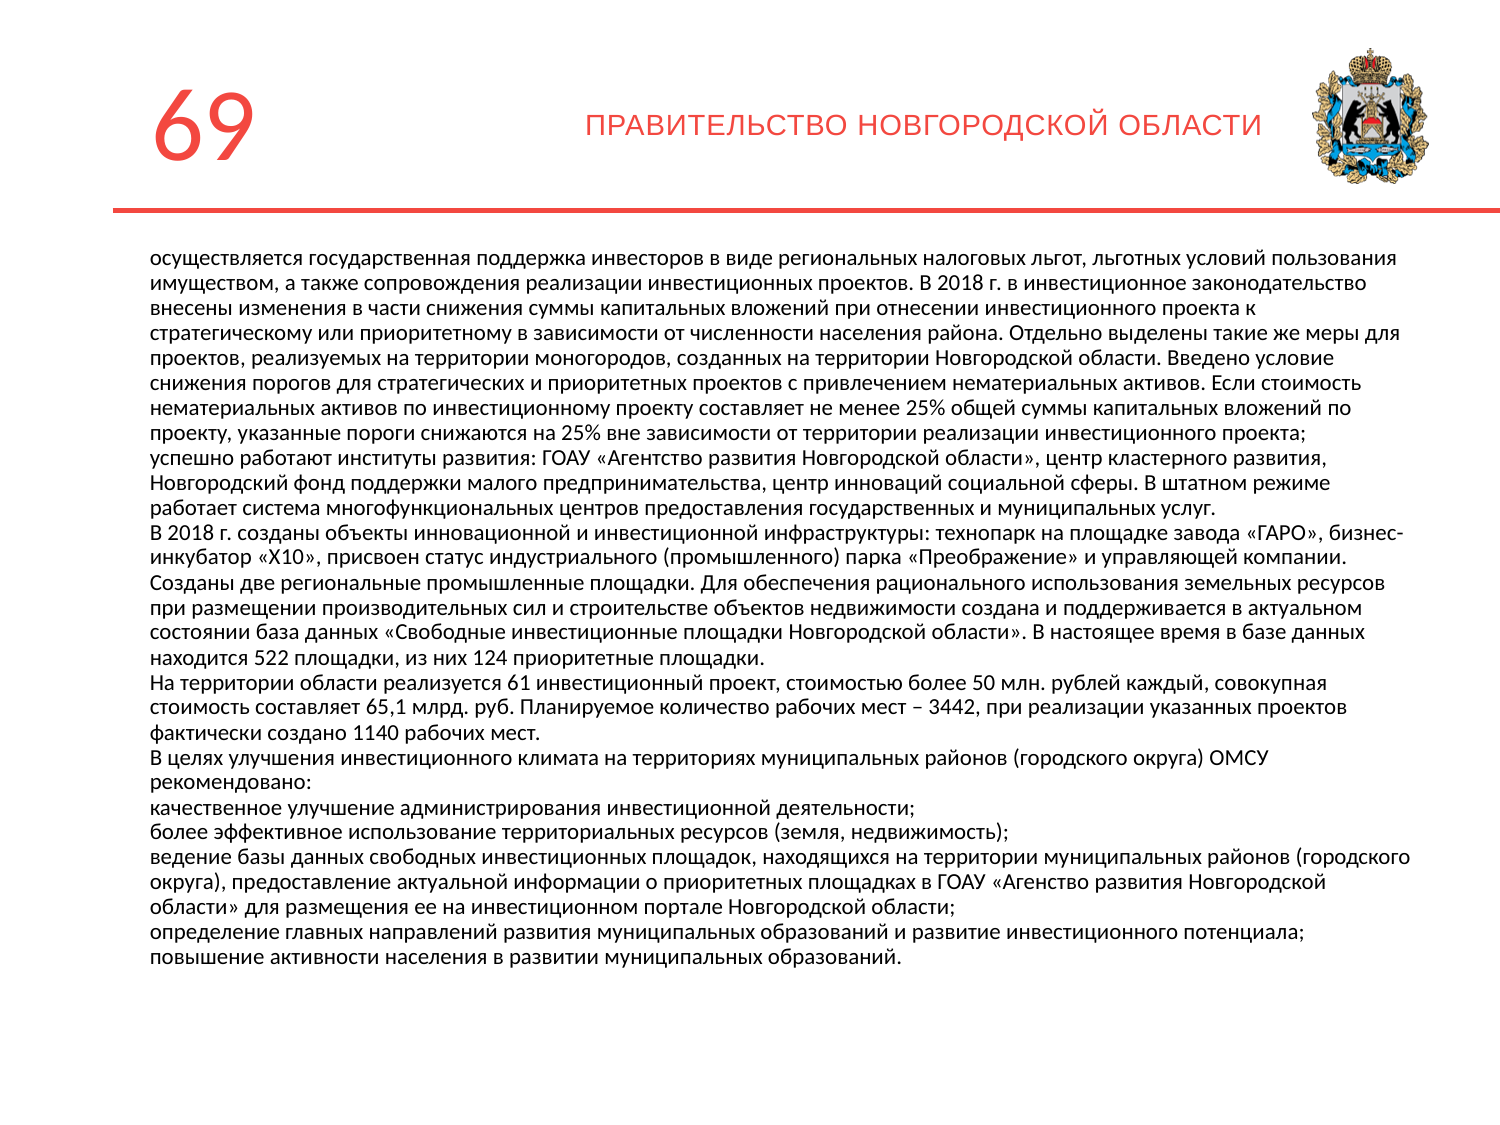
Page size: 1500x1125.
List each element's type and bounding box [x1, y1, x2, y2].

text_box [136, 48, 272, 189]
picture [1311, 48, 1429, 184]
text_box [570, 102, 1311, 147]
text_box [135, 237, 1429, 1002]
